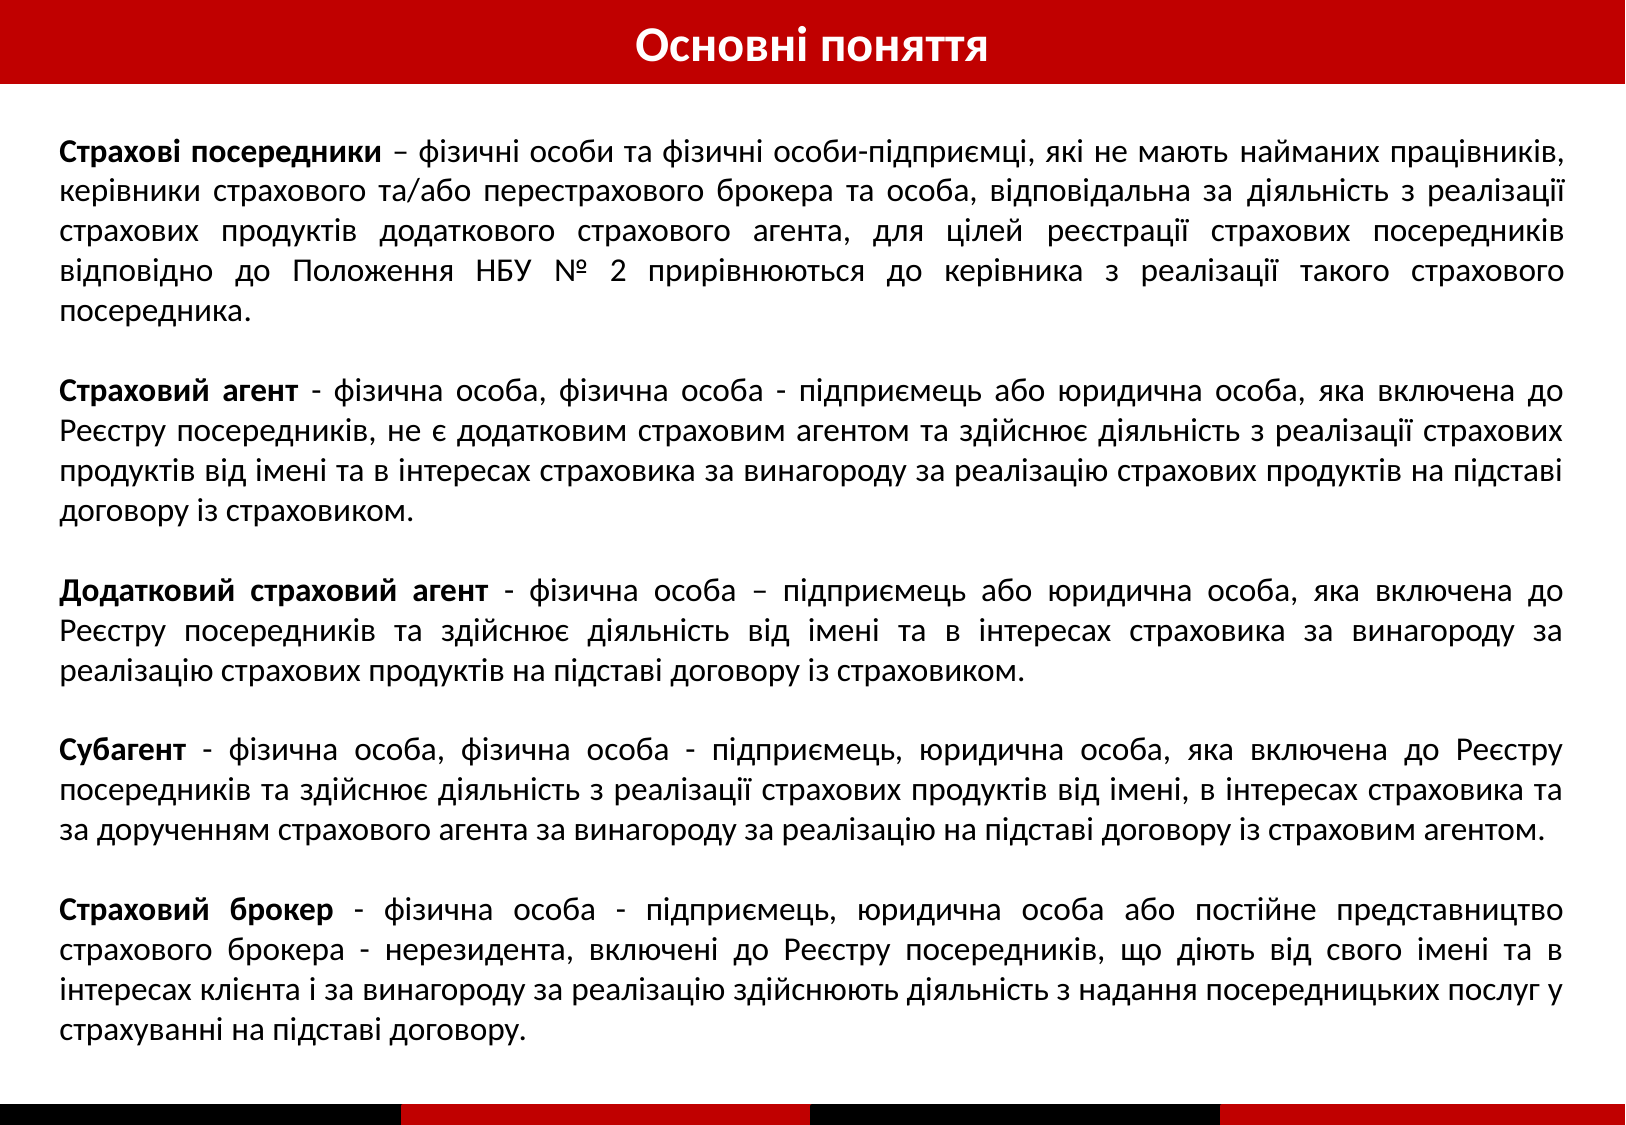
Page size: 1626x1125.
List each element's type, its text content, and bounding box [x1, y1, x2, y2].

text_box [810, 1104, 1220, 1125]
text_box [401, 1104, 810, 1125]
text_box Основні поняття [0, 0, 1625, 84]
text_box Страхові посередники – фізичні особи та фізичні особи-підприємці, які не мають найманих працівників, керівники страхового та/або перестрахового брокера та особа, відповідальна за діяльність з реалізації страхових продуктів додаткового страхового агента, для цілей реєстрації страхових посередників відповідно до Положення НБУ № 2 прирівнюються до керівника з реалізації такого страхового посередника. Страховий агент - фізична особа, фізична особа - підприємець або юридична особа, яка включена до Реєстру посередників, не є додатковим страховим агентом та здійснює діяльність з реалізації страхових продуктів від імені та в інтересах страховика за винагороду за реалізацію страхових продуктів на підставі договору із страховиком. Додатковий страховий агент - фізична особа – підприємець або юридична особа, яка включена до Реєстру посередників та здійснює діяльність від імені та в інтересах страховика за винагороду за реалізацію страхових продуктів на підставі договору із страховиком. Субагент - фізична особа, фізична особа - підприємець, юридична особа, яка включена до Реєстру посередників та здійснює діяльність з реалізації страхових продуктів від імені, в інтересах страховика та за дорученням страхового агента за винагороду за реалізацію на підставі договору із страховим агентом. Страховий брокер - фізична особа - підприємець, юридична особа або постійне представництво страхового брокера - нерезидента, включені до Реєстру посередників, що діють від свого імені та в інтересах клієнта і за винагороду за реалізацію здійснюють діяльність з надання посередницьких послуг у страхуванні на підставі договору. [44, 121, 1581, 1055]
text_box [0, 1104, 401, 1125]
text_box [1220, 1104, 1625, 1125]
